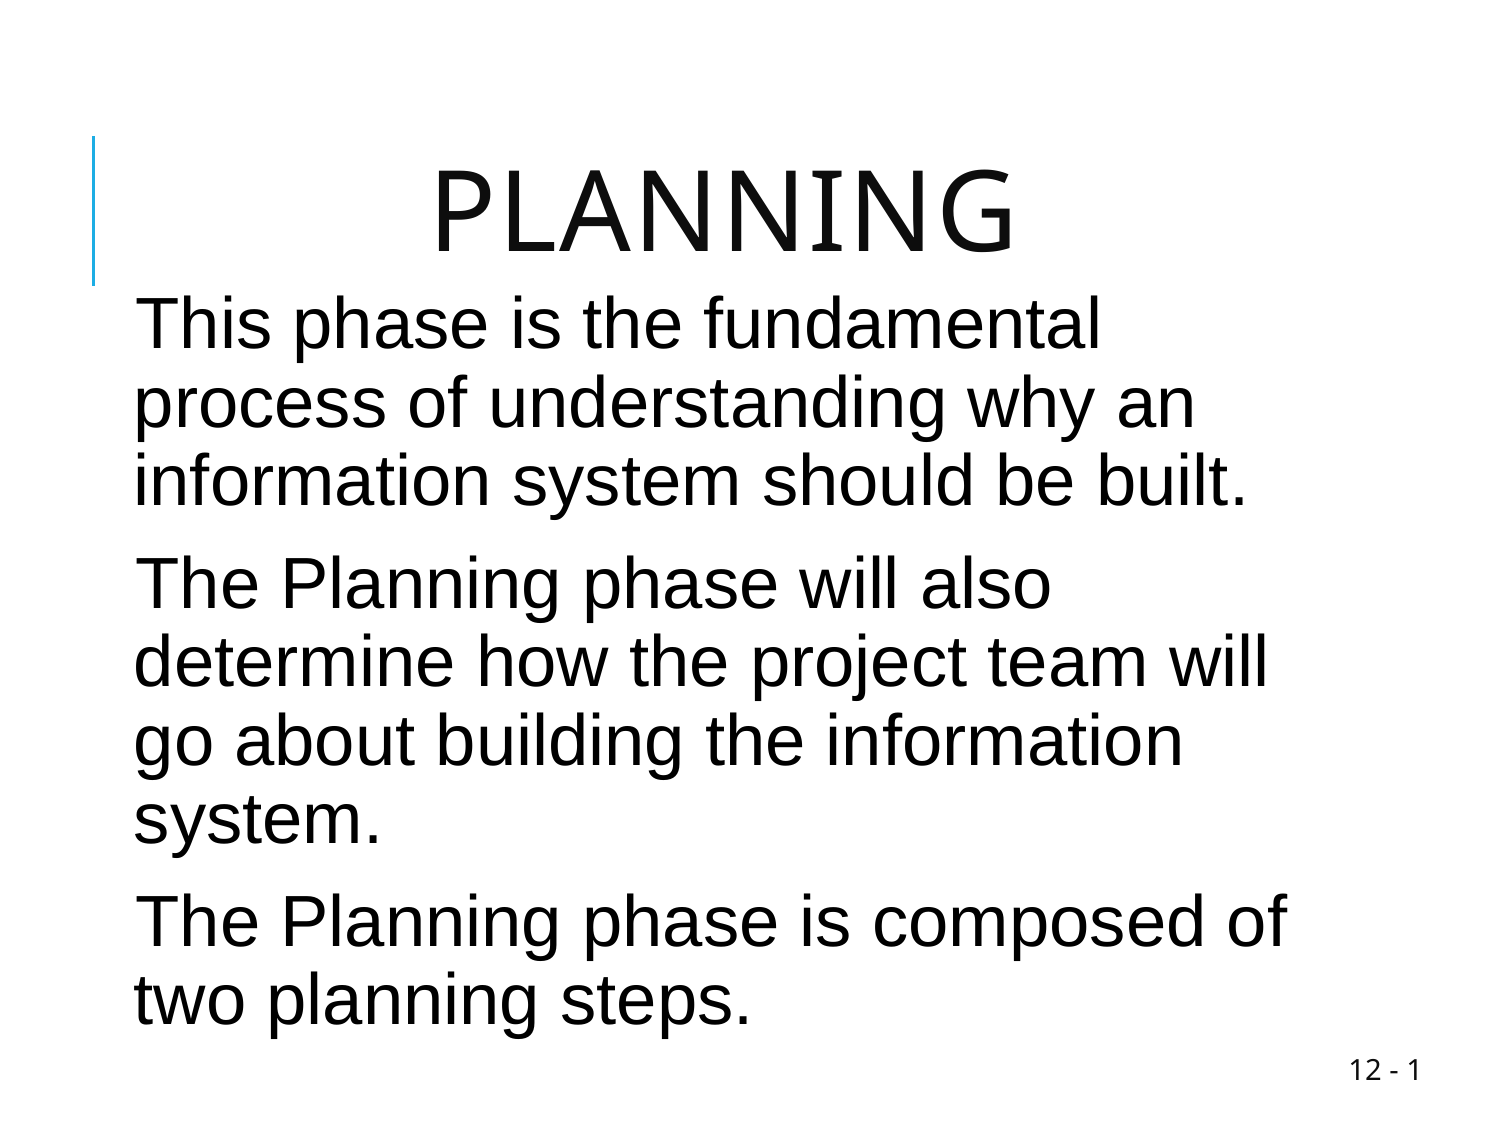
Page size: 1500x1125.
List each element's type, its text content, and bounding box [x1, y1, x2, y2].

title Planning [126, 96, 1322, 342]
slide_number 1 - 12 [1333, 1061, 1454, 1107]
list This phase is the fundamental process of understanding why an information system should be built. The Planning phase will also determine how the project team will go about building the information system. The Planning phase is composed of two planning steps. [112, 278, 1308, 1059]
